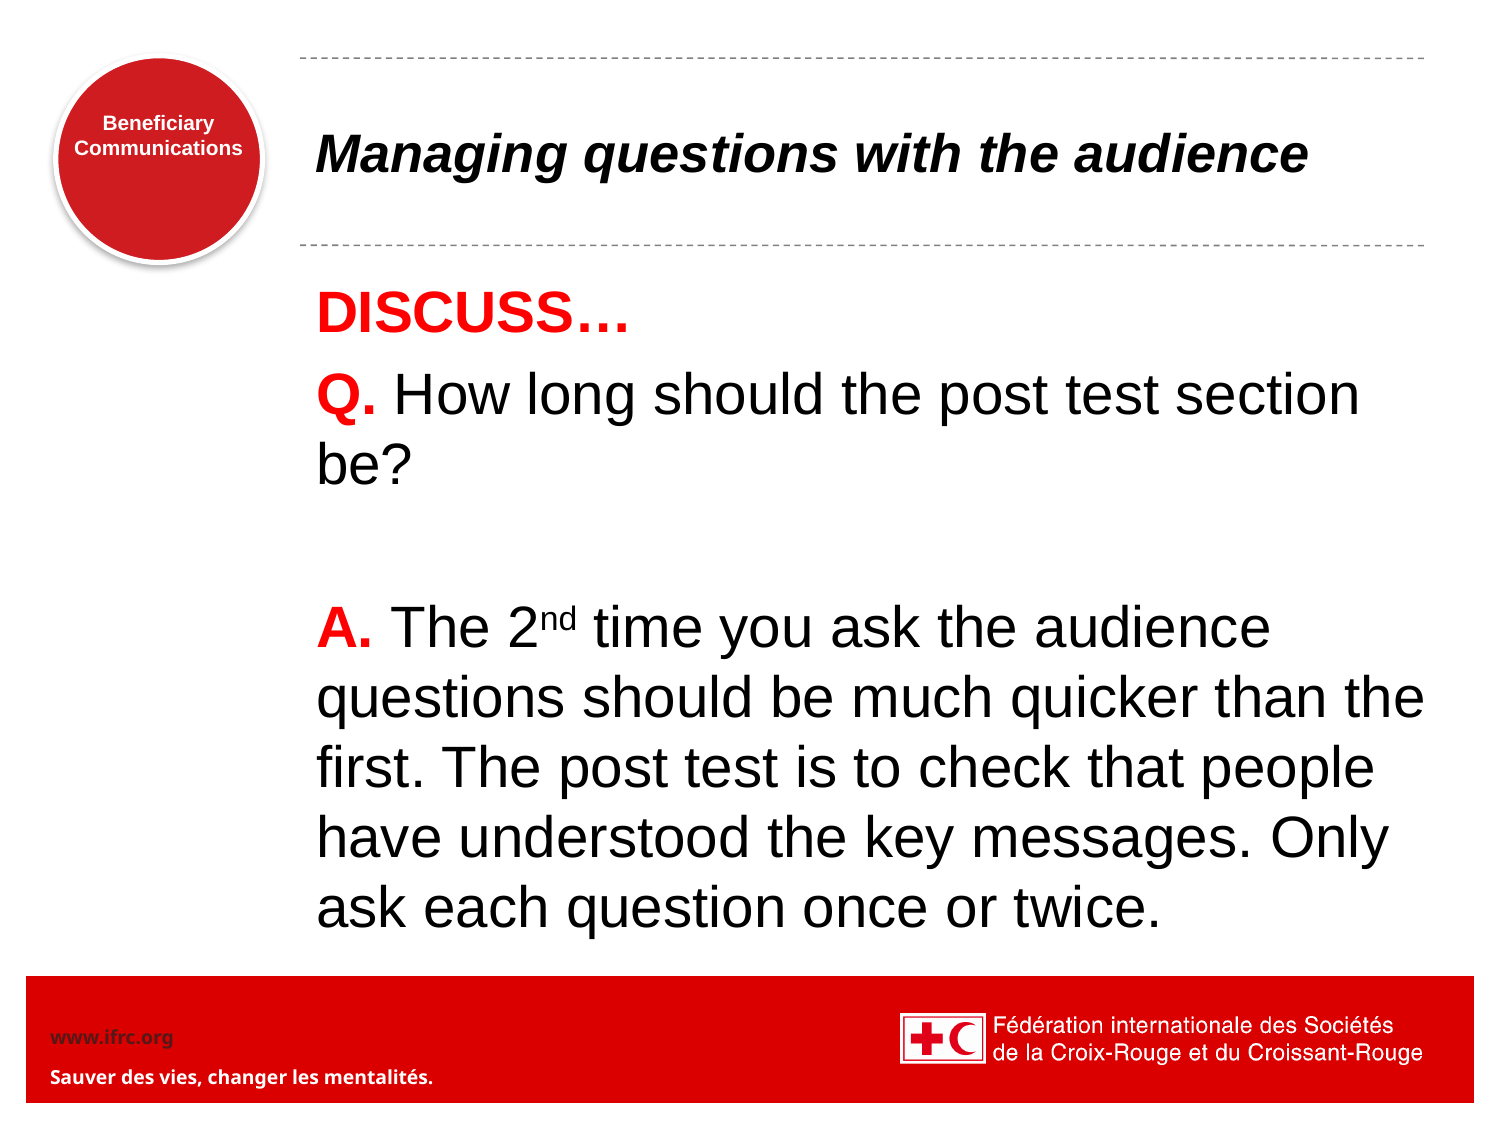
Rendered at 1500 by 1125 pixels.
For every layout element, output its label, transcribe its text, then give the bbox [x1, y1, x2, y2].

list DISCUSS… Q. How long should the post test section be? A. The 2nd time you ask the audience questions should be much quicker than the first. The post test is to check that people have understood the key messages. Only ask each question once or twice. [300, 266, 1471, 981]
title Managing questions with the audience [299, 57, 1426, 246]
picture [900, 1013, 1422, 1065]
